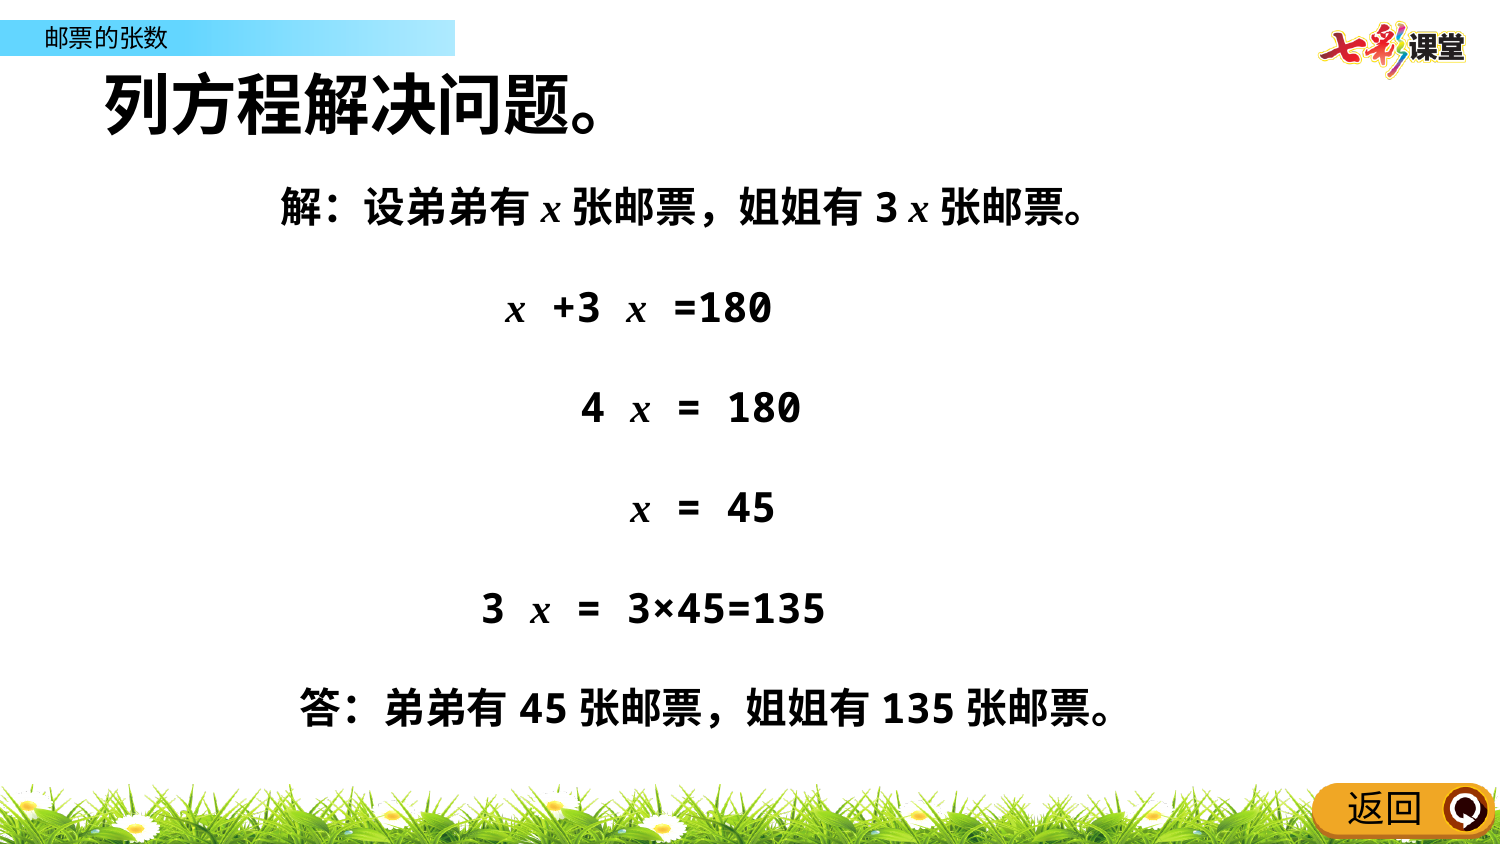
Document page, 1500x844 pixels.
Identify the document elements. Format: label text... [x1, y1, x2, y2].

picture [1316, 20, 1468, 80]
text_box 解：设弟弟有x张邮票，姐姐有3 x张邮票。 x +3 x =180 4 x = 180 x = 45 3 x = 3×45=135 答：弟弟有45张邮票，姐姐有135张邮票。 [265, 173, 1199, 739]
picture [0, 783, 1500, 844]
text_box 列方程解决问题。 [88, 55, 656, 151]
